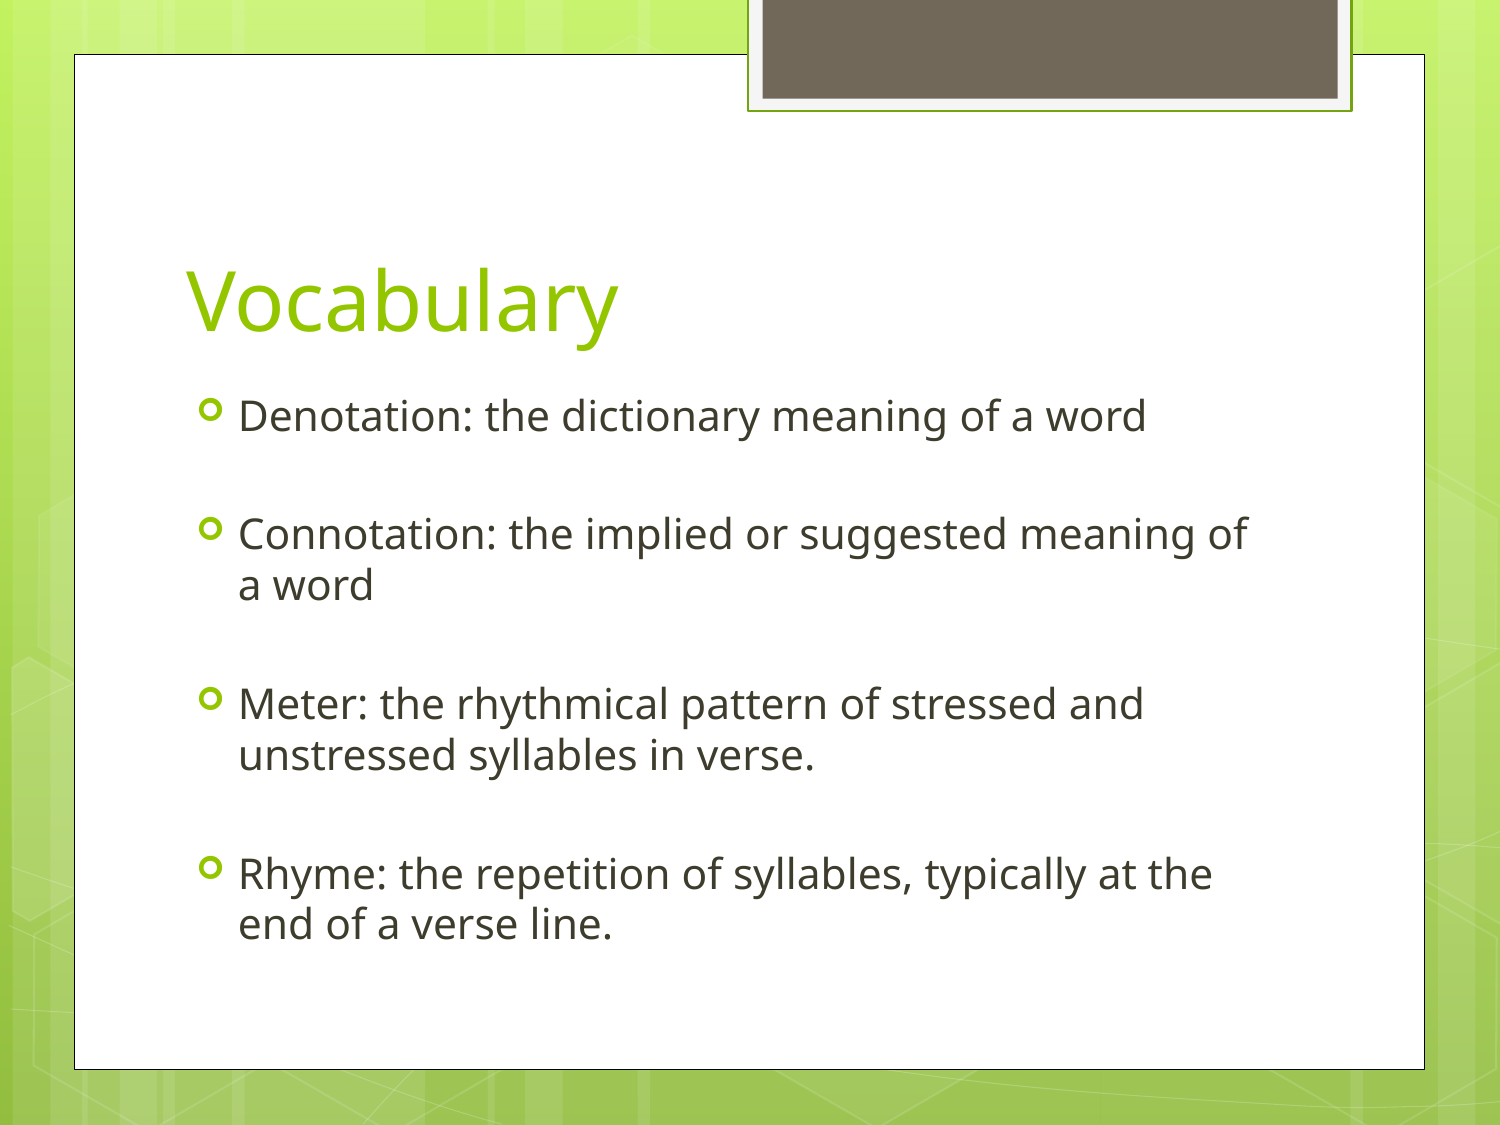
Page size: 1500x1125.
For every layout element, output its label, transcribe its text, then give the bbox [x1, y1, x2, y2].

title Vocabulary [171, 168, 1324, 357]
list Denotation: the dictionary meaning of a word Connotation: the implied or suggested meaning of a word Meter: the rhythmical pattern of stressed and unstressed syllables in verse. Rhyme: the repetition of syllables, typically at the end of a verse line. [171, 381, 1283, 957]
